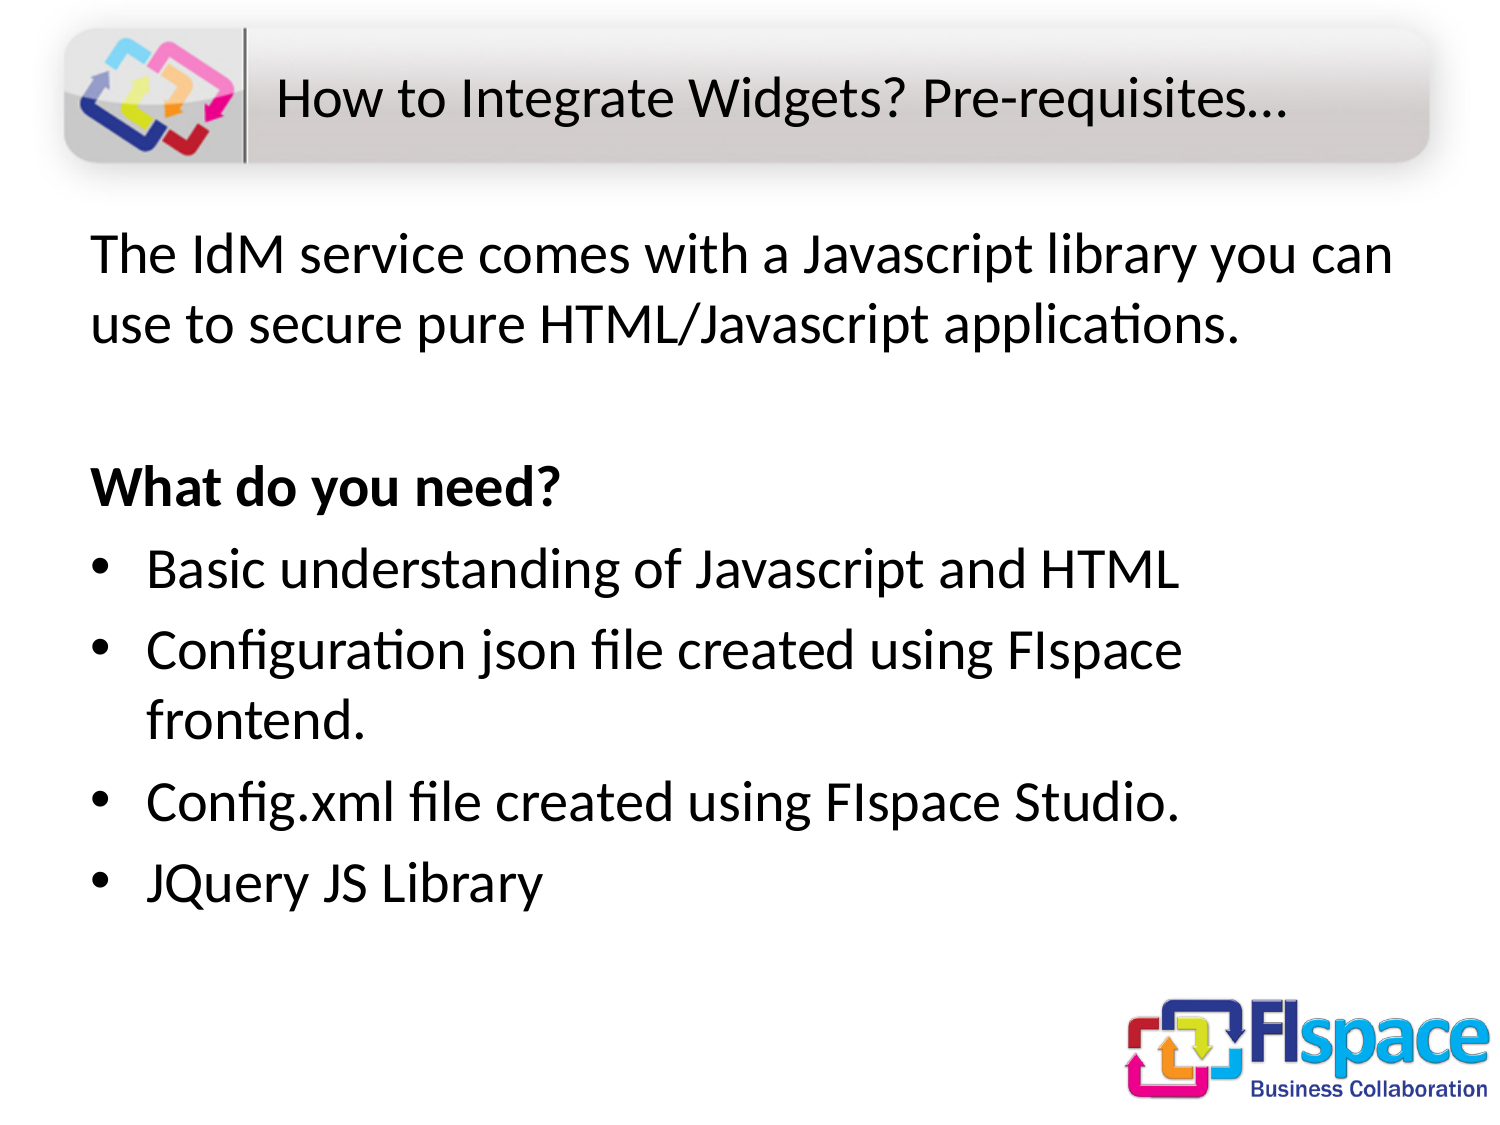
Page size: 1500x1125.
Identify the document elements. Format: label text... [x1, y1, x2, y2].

picture [1118, 993, 1496, 1101]
title How to Integrate Widgets? Pre-requisites… [261, 39, 1401, 149]
list The IdM service comes with a Javascript library you can use to secure pure HTML/Javascript applications. What do you need? Basic understanding of Javascript and HTML Configuration json file created using FIspace frontend. Config.xml file created using FIspace Studio. JQuery JS Library [75, 208, 1425, 988]
picture [0, 0, 1500, 253]
